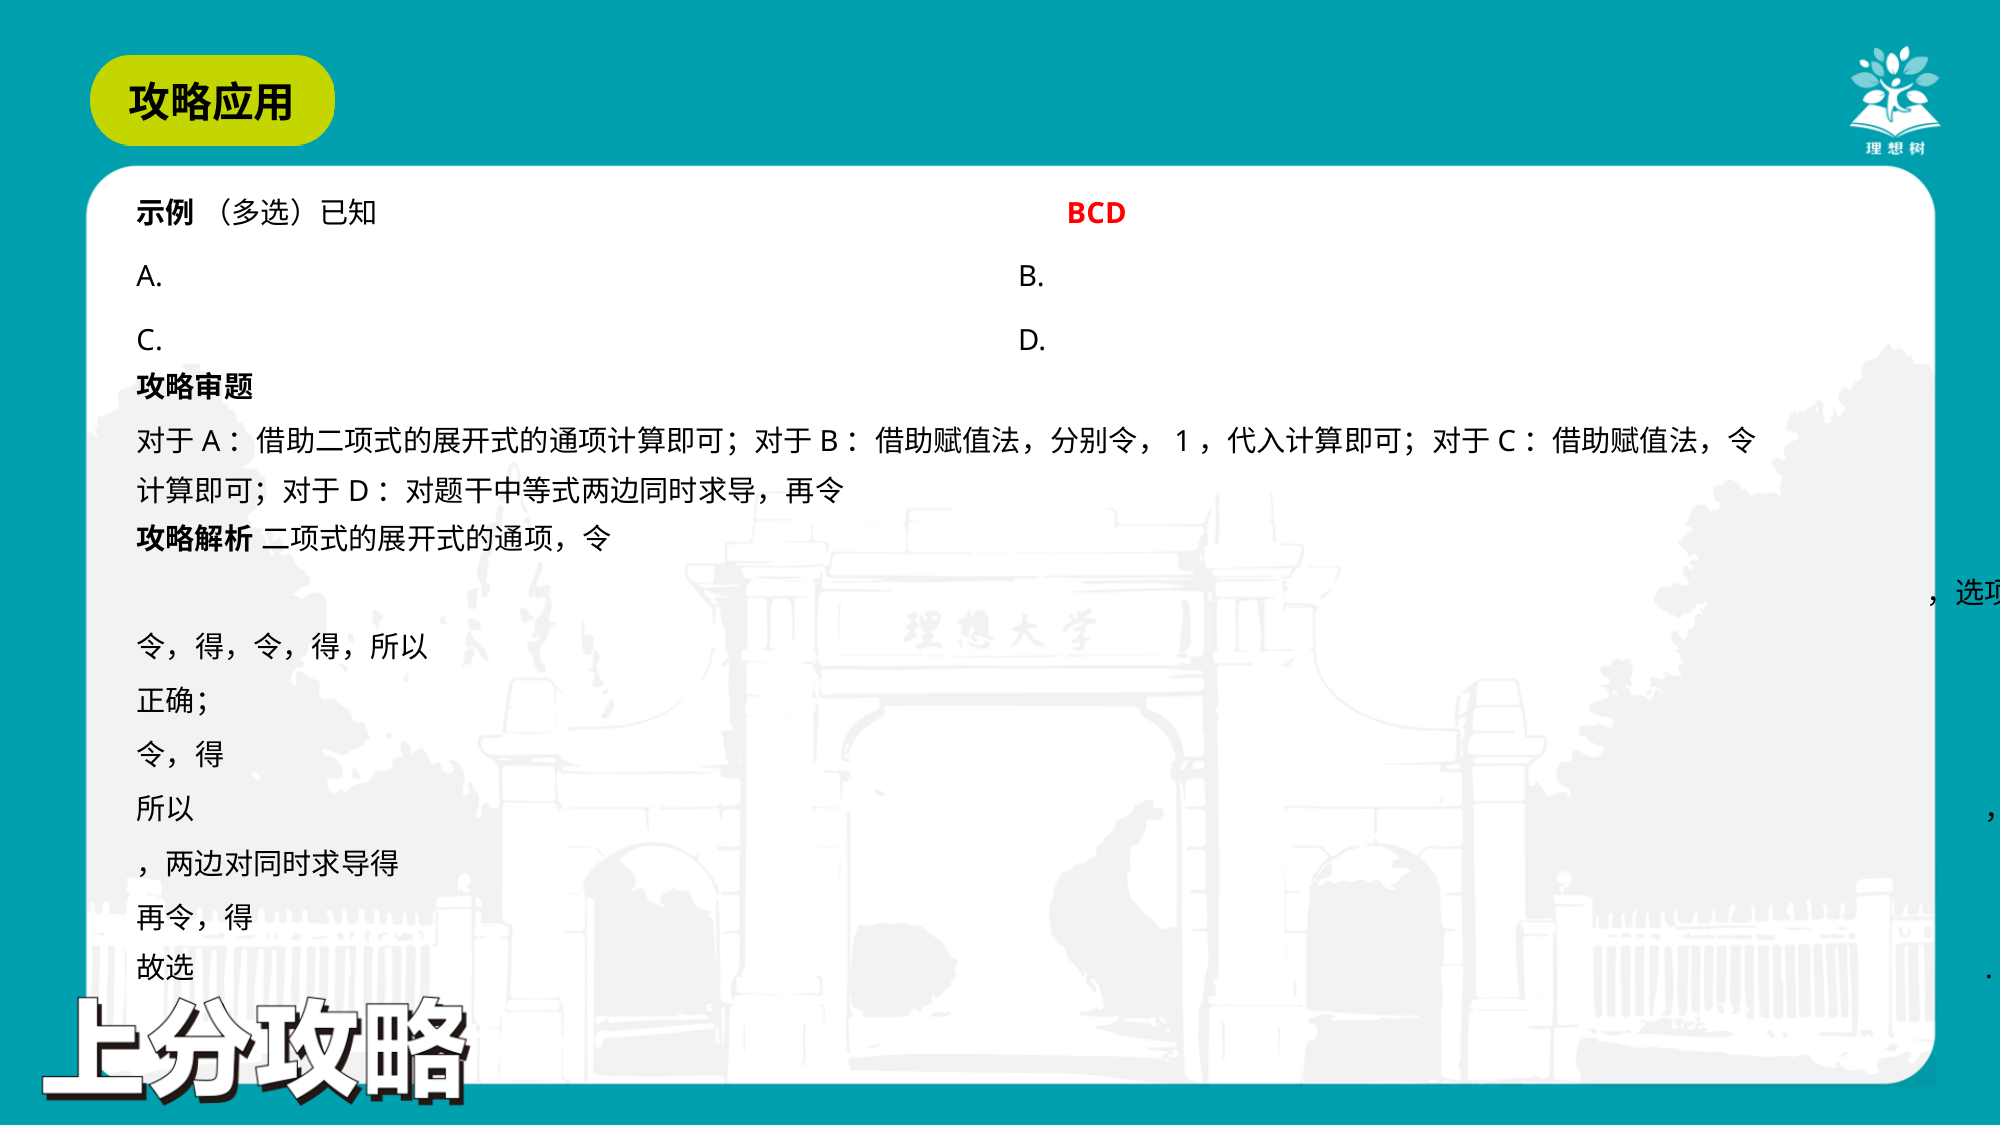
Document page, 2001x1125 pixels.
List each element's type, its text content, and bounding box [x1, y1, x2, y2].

text_box BCD [1064, 176, 1130, 223]
picture [0, 0, 2000, 1125]
